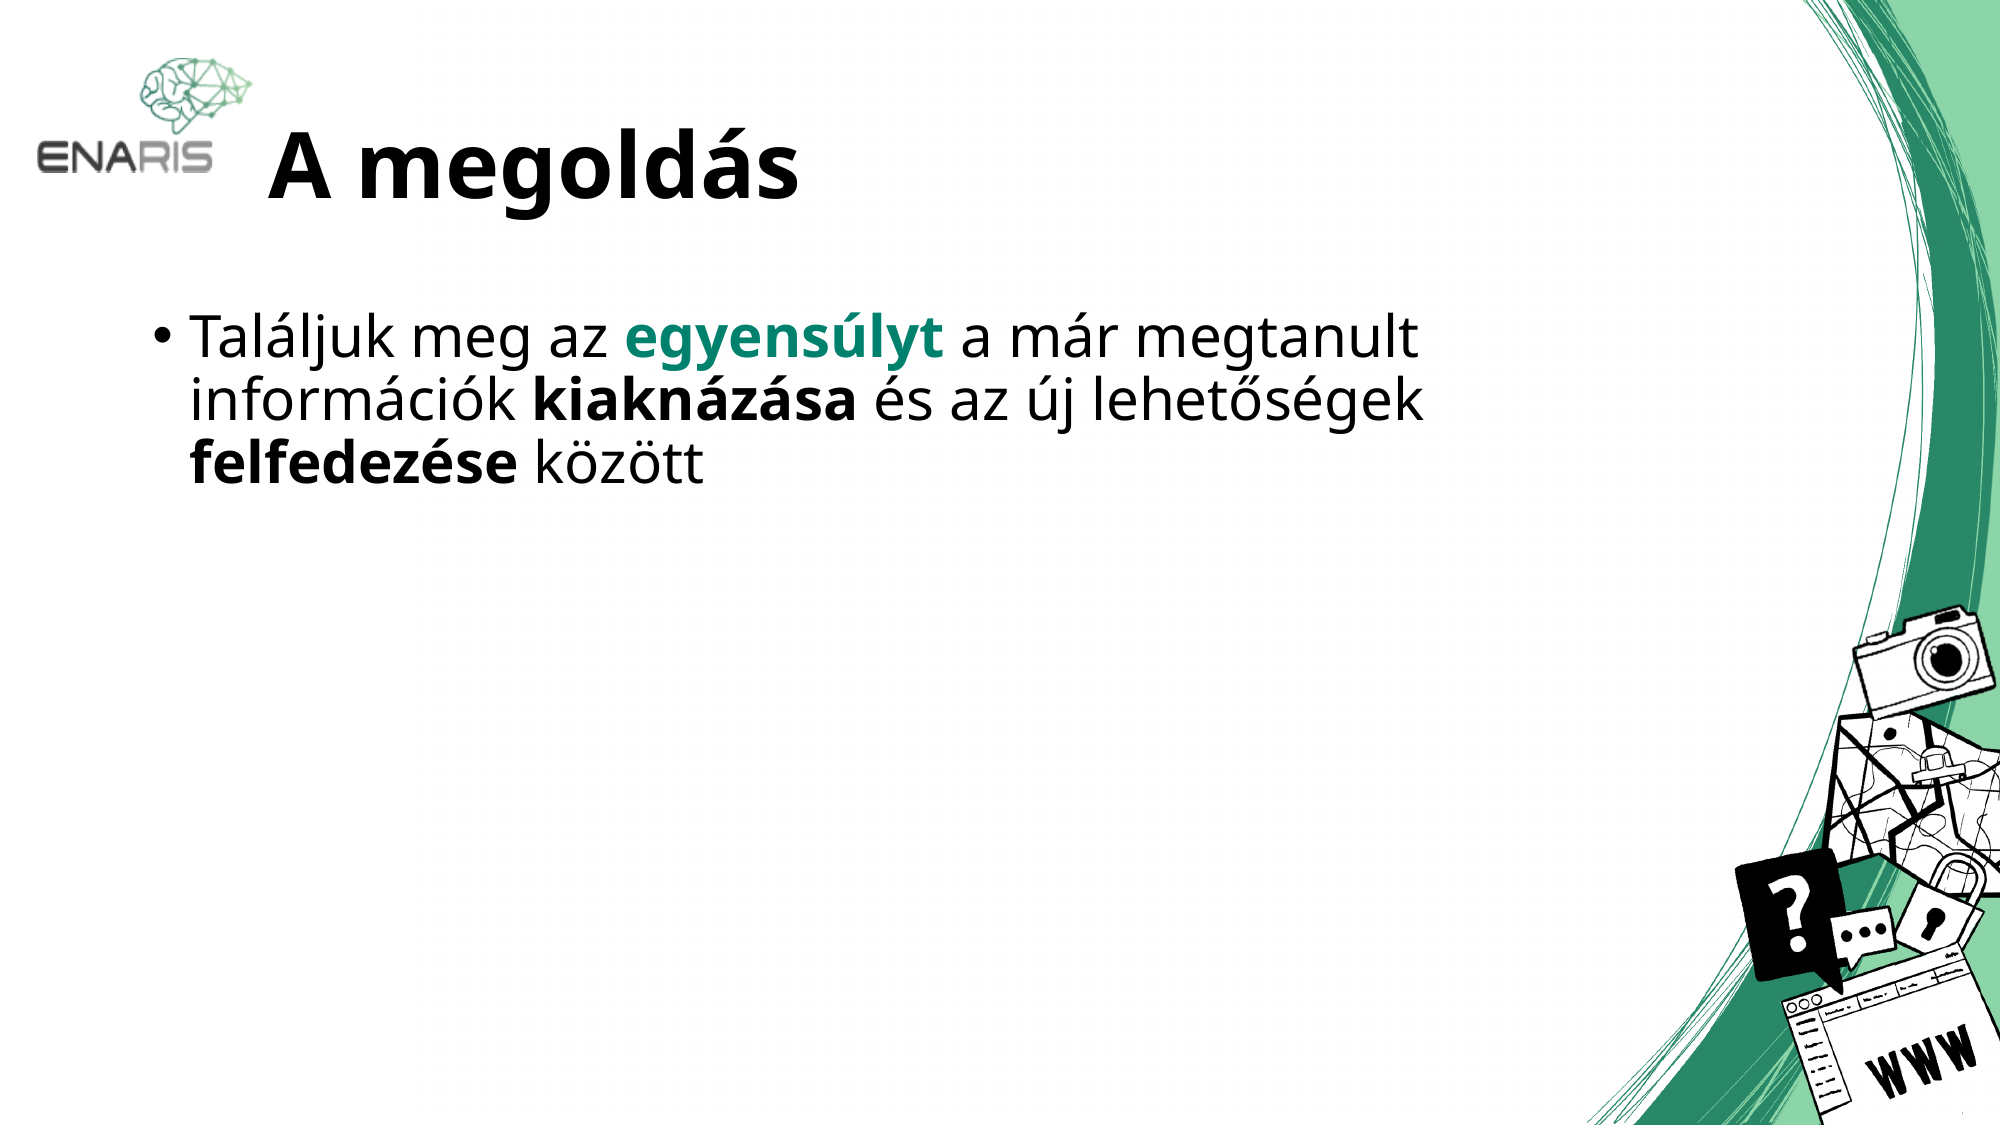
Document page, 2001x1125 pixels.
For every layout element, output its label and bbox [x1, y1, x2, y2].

picture [408, 0, 2000, 1125]
list [137, 299, 1728, 1014]
picture [37, 58, 254, 173]
title [253, 59, 1863, 278]
